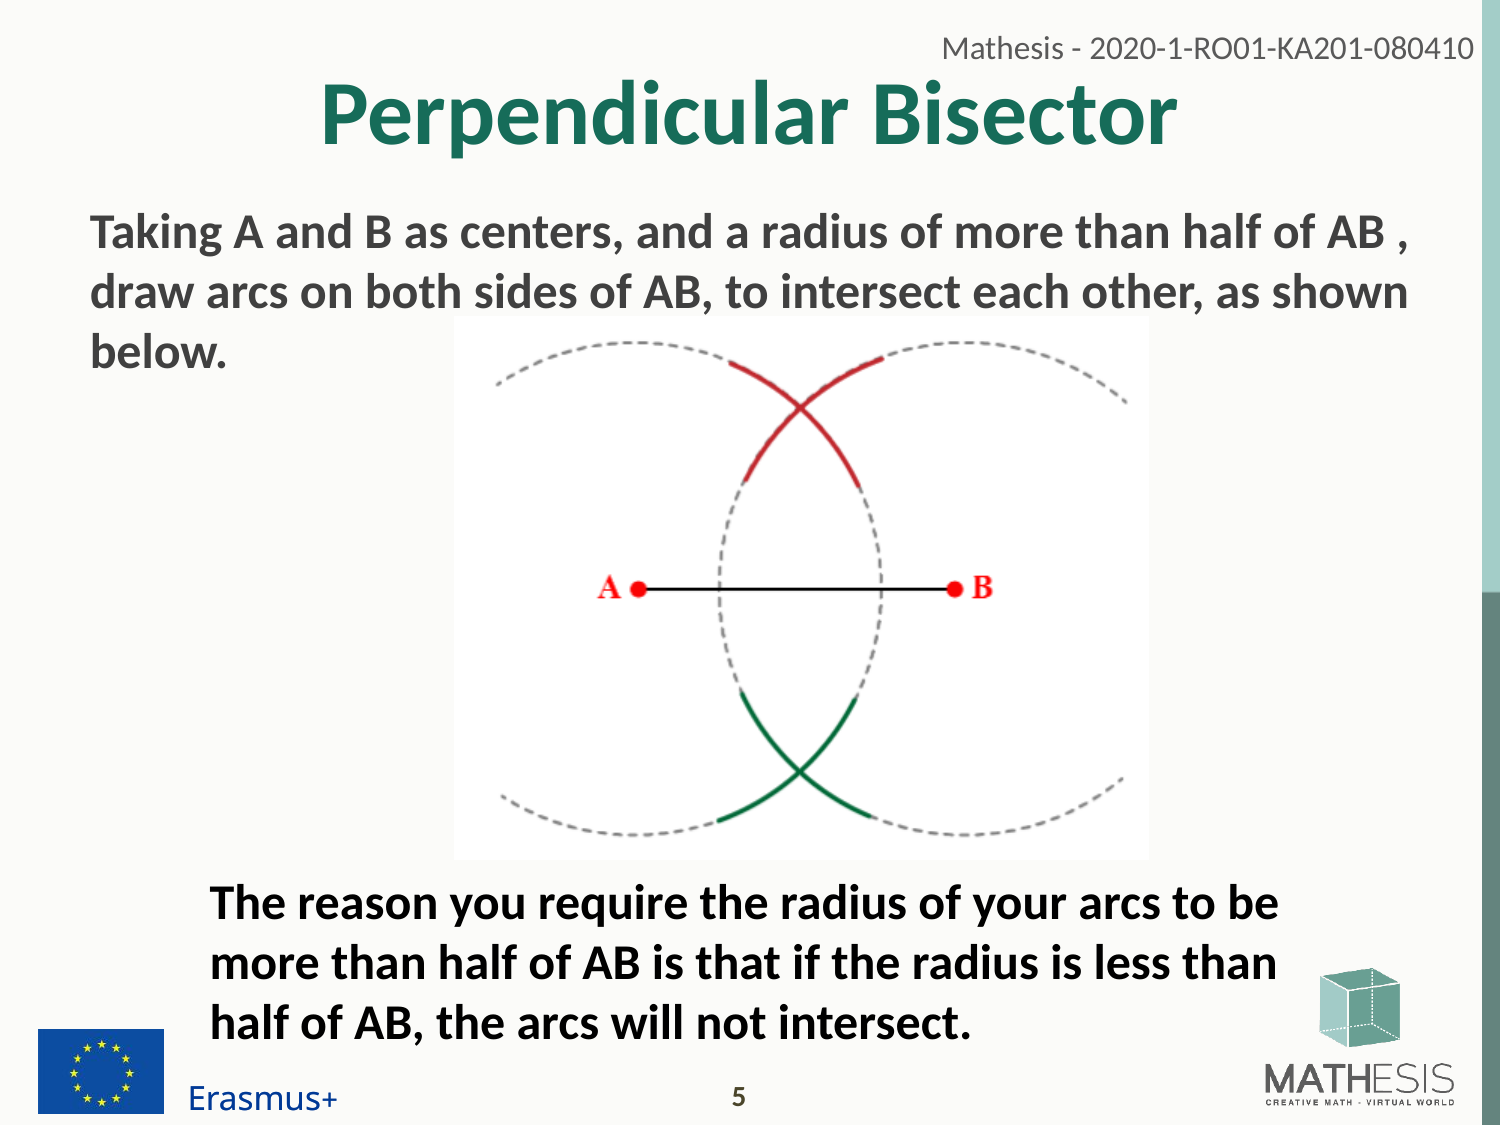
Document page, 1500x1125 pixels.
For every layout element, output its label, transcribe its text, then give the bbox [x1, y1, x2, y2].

picture [454, 316, 1149, 860]
list Taking A and B as centers, and a radius of more than half of AB , draw arcs on both sides of AB, to intersect each other, as shown below. [75, 191, 1425, 934]
text_box The reason you require the radius of your arcs to be more than half of AB is that if the radius is less than half of AB, the arcs will not intersect. [194, 861, 1352, 1057]
title Perpendicular Bisector [75, 45, 1425, 191]
picture [38, 1029, 164, 1114]
